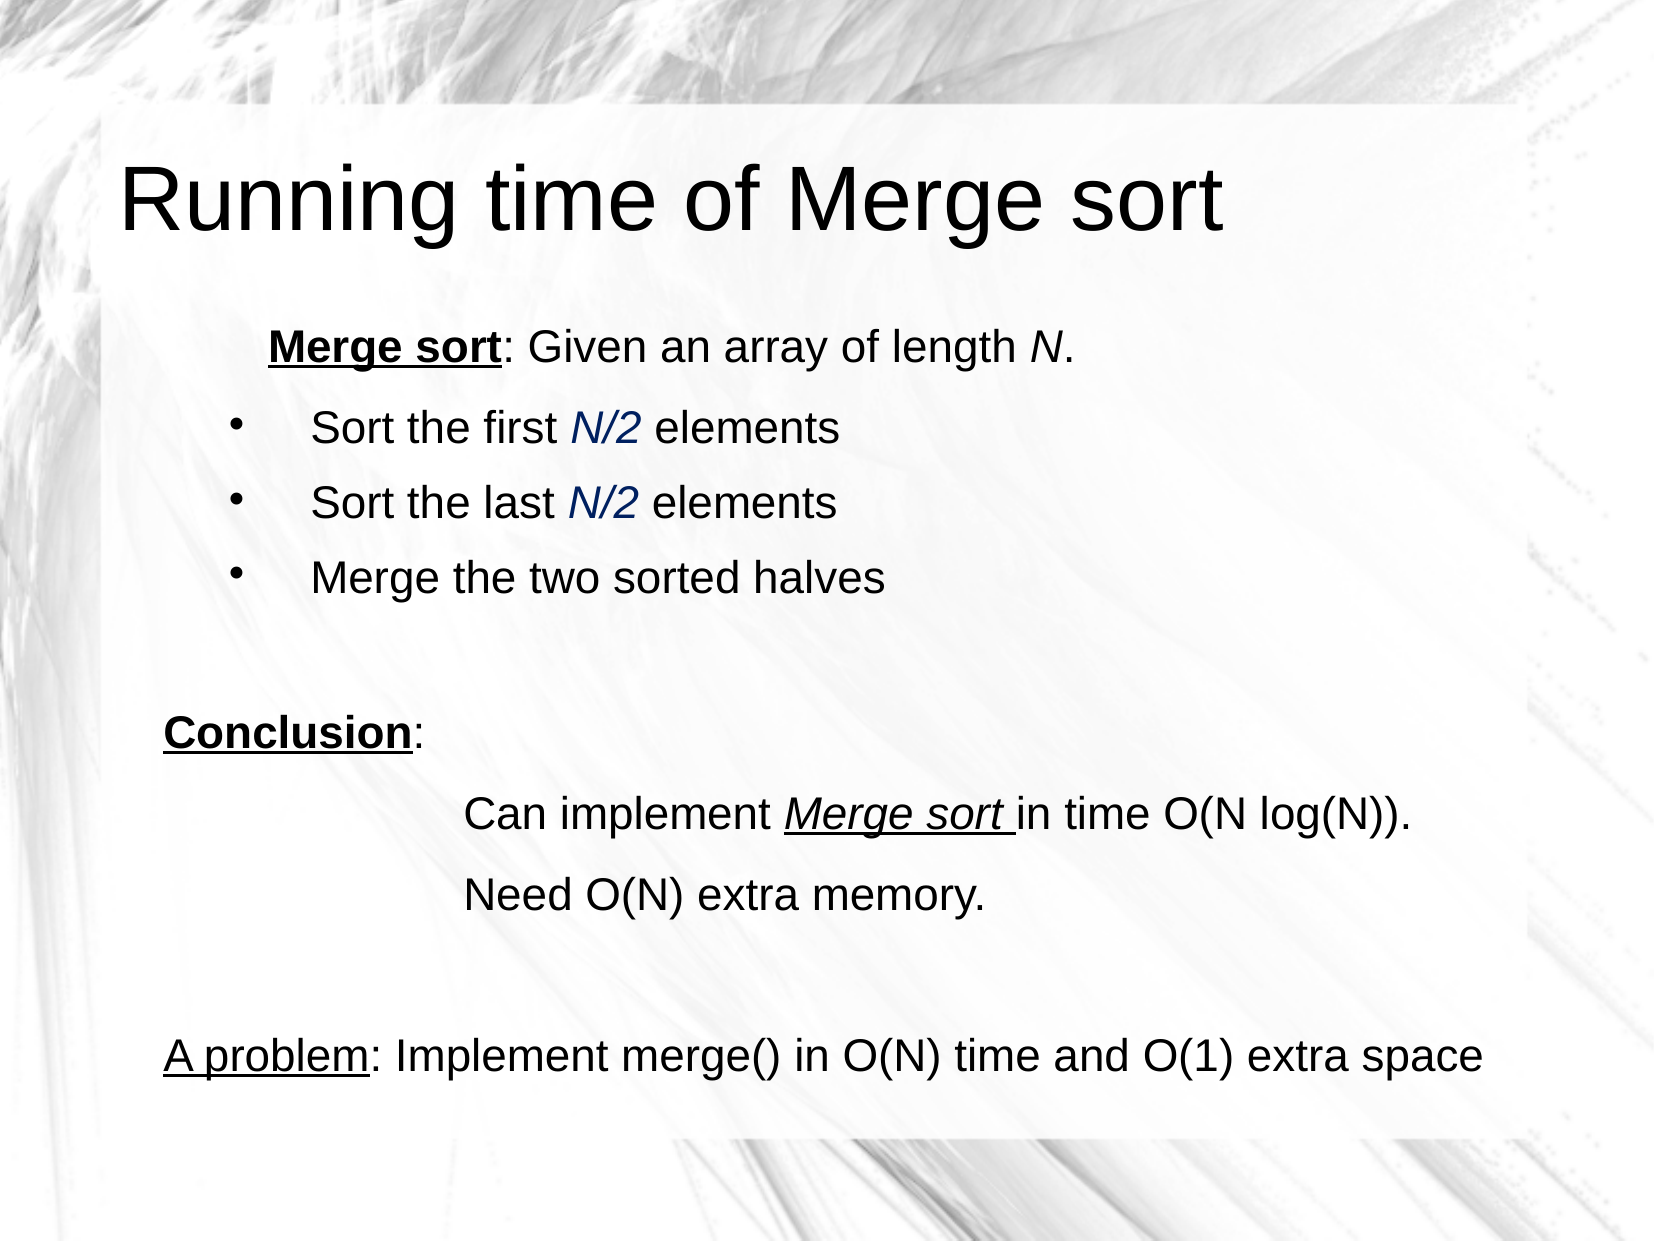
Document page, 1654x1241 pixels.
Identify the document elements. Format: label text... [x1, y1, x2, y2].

picture [0, 0, 1654, 1241]
title Running time of Merge sort [118, 112, 1506, 281]
list Merge sort: Given an array of length N. Sort the first N/2 elements Sort the last N/2 elements Merge the two sorted halves Conclusion: Can implement Merge sort in time O(N log(N)). Need O(N) extra memory. A problem: Implement merge() in O(N) time and O(1) extra space [118, 319, 1571, 1109]
